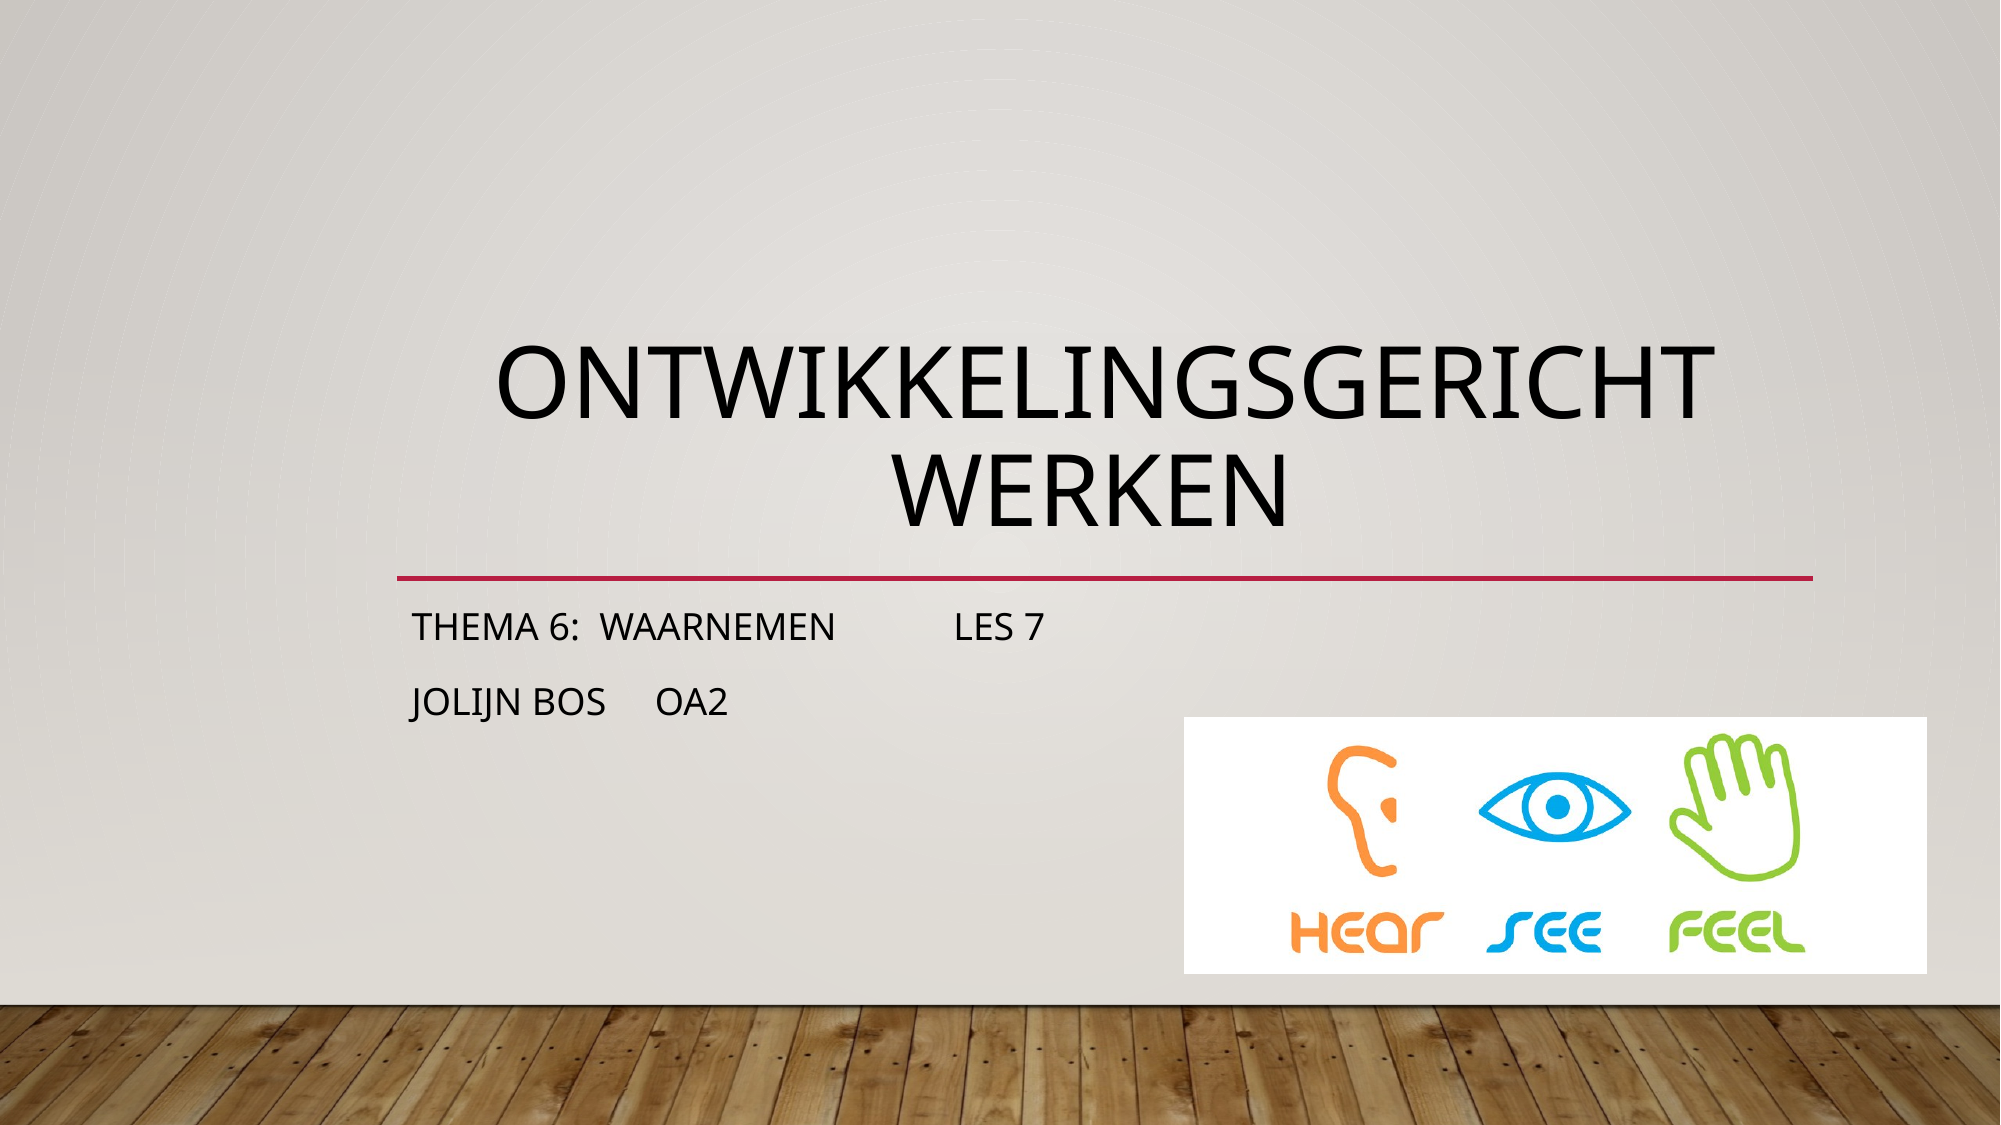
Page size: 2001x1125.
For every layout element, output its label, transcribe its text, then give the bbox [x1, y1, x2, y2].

picture [1183, 716, 1927, 975]
picture [0, 1005, 2000, 1125]
subtitle Thema 6: Waarnemen Les 7 Jolijn Bos OA2 [396, 579, 1814, 740]
title Ontwikkelingsgericht werken [396, 131, 1814, 549]
